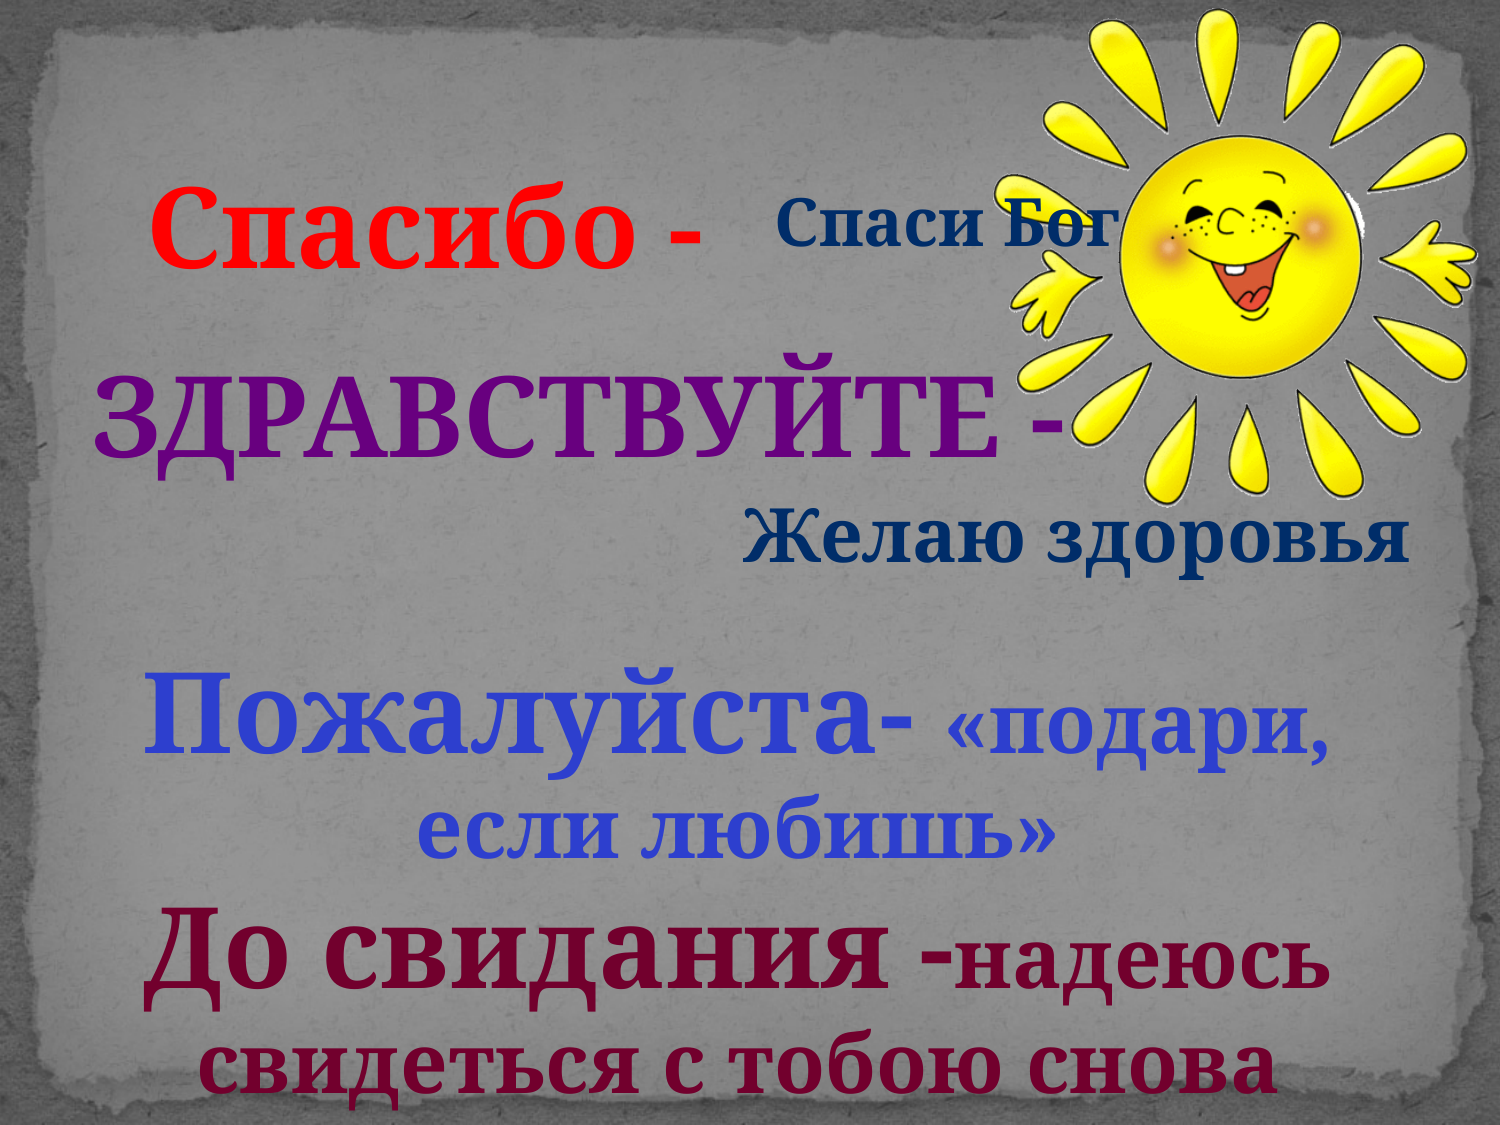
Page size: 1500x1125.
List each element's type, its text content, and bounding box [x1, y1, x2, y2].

text_box Спасибо - [41, 148, 809, 299]
text_box Желаю здоровья [728, 479, 1426, 585]
text_box Здравствуйте - [29, 338, 973, 488]
text_box Спаси Бог [809, 172, 973, 268]
text_box Пожалуйста- «подари, если любишь» До свидания -надеюсь свидеться с тобою снова [41, 633, 1436, 1125]
picture [984, 0, 1500, 516]
